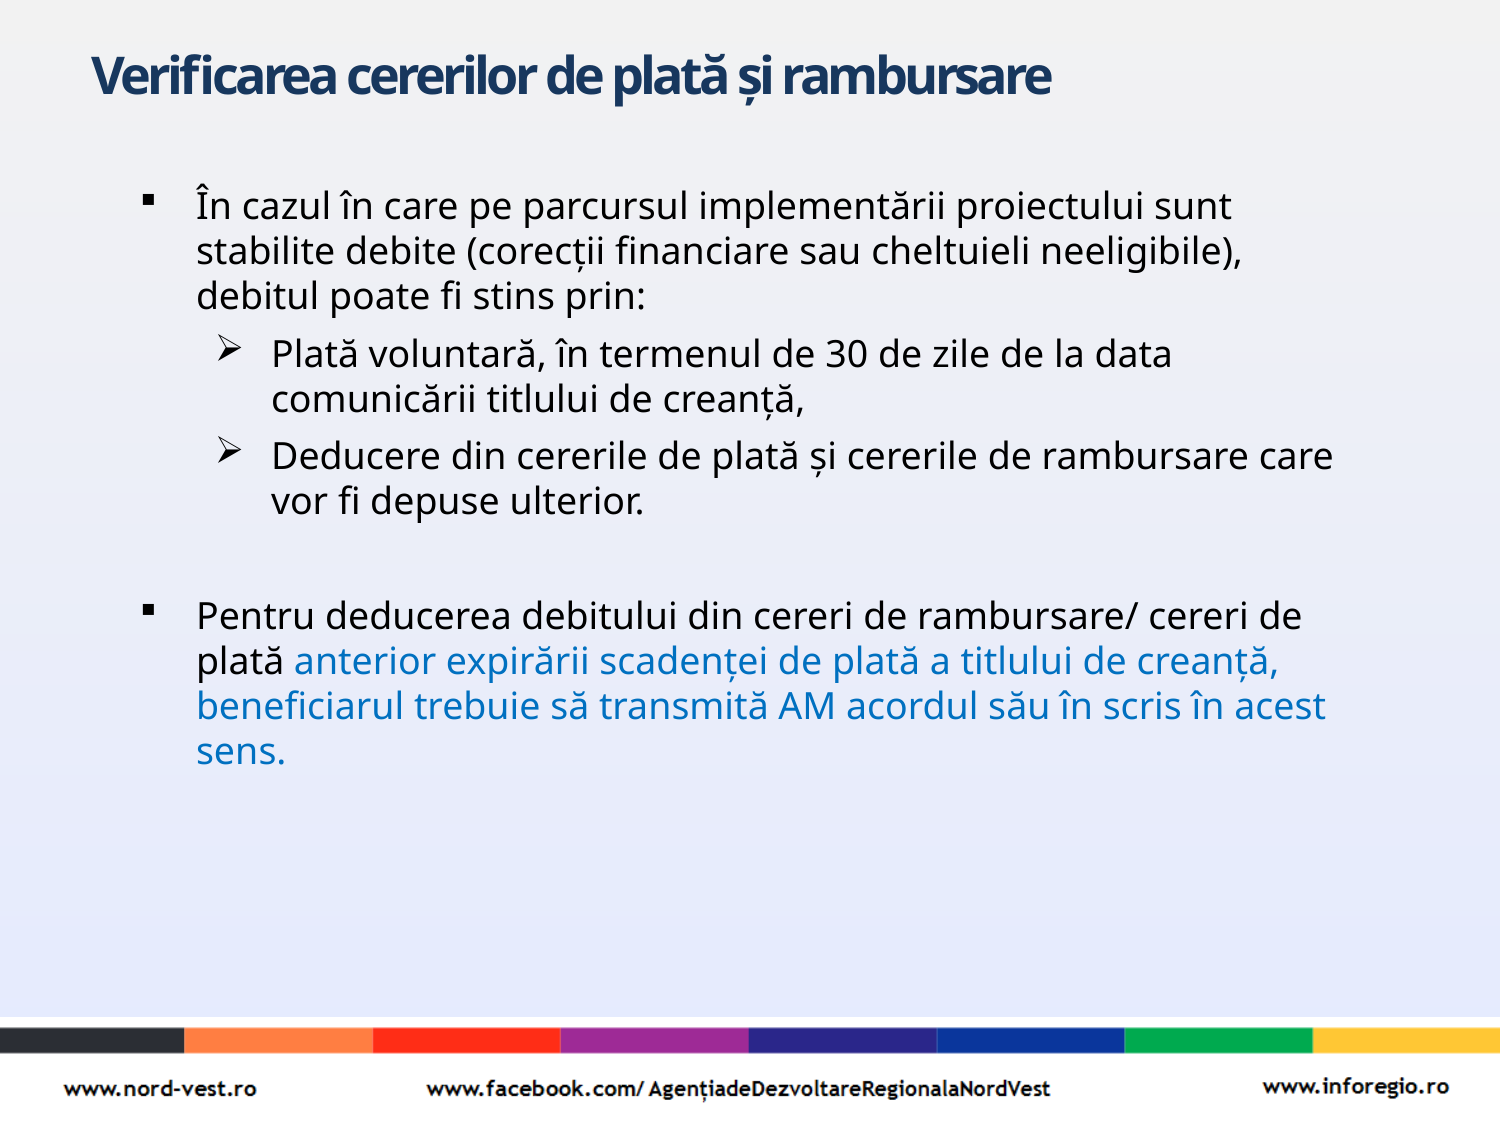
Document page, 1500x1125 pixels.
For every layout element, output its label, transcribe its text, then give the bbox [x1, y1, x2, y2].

picture [0, 1017, 1500, 1125]
title Verificarea cererilor de plată și rambursare [89, 42, 1411, 230]
text_box În cazul în care pe parcursul implementării proiectului sunt stabilite debite (corecții financiare sau cheltuieli neeligibile), debitul poate fi stins prin: Plată voluntară, în termenul de 30 de zile de la data comunicării titlului de creanță, Deducere din cererile de plată și cererile de rambursare care vor fi depuse ulterior. Pentru deducerea debitului din cereri de rambursare/ cereri de plată anterior expirării scadenței de plată a titlului de creanță, beneficiarul trebuie să transmită AM acordul său în scris în acest sens. [125, 174, 1384, 838]
